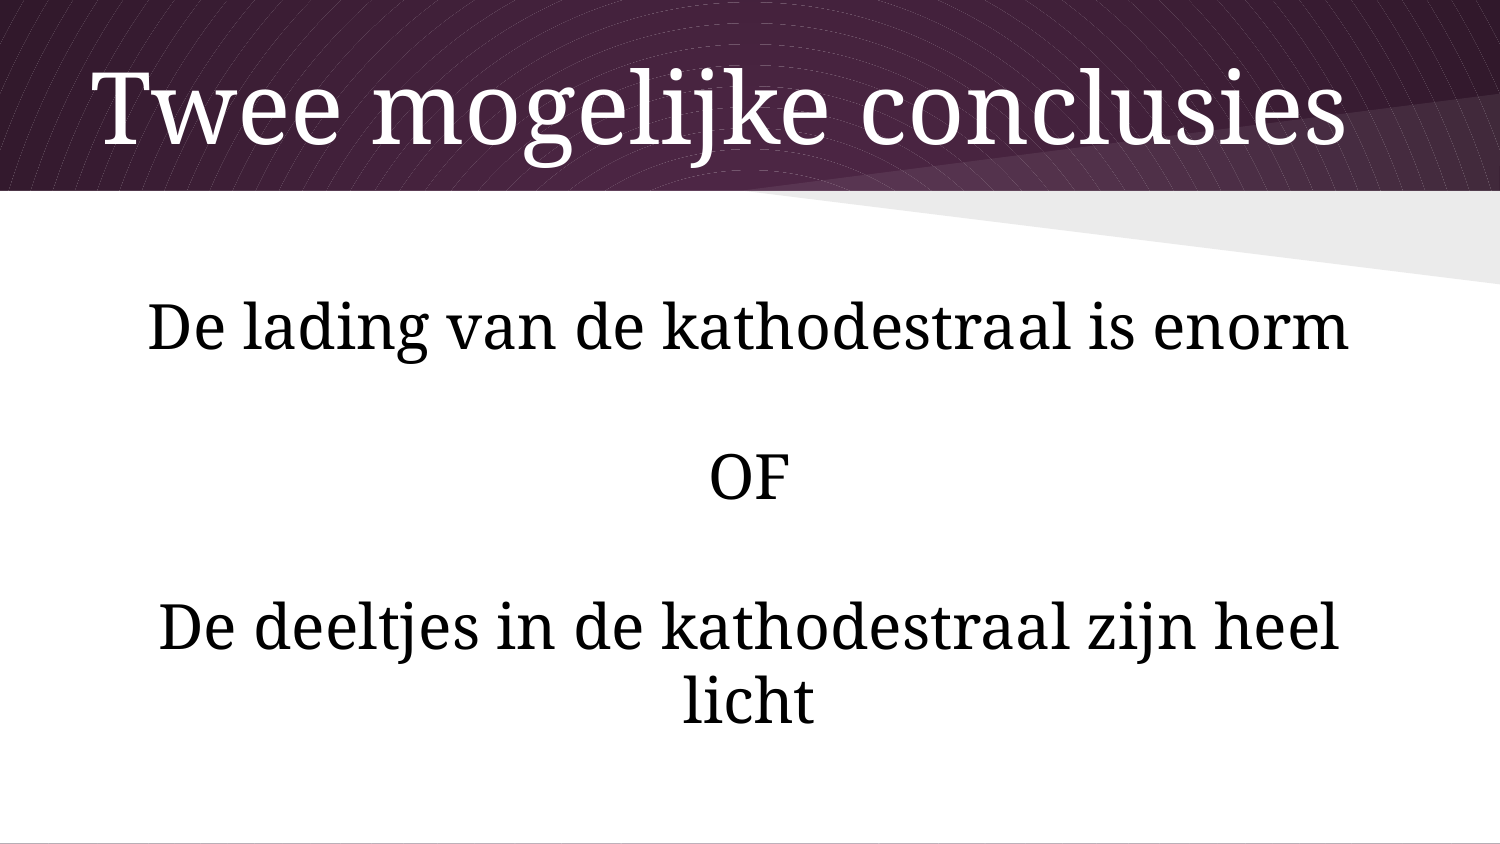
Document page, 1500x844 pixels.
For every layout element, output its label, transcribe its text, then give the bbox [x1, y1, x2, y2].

list De lading van de kathodestraal is enorm OF De deeltjes in de kathodestraal zijn heel licht [75, 196, 1425, 808]
title Twee mogelijke conclusies [75, 33, 1425, 175]
